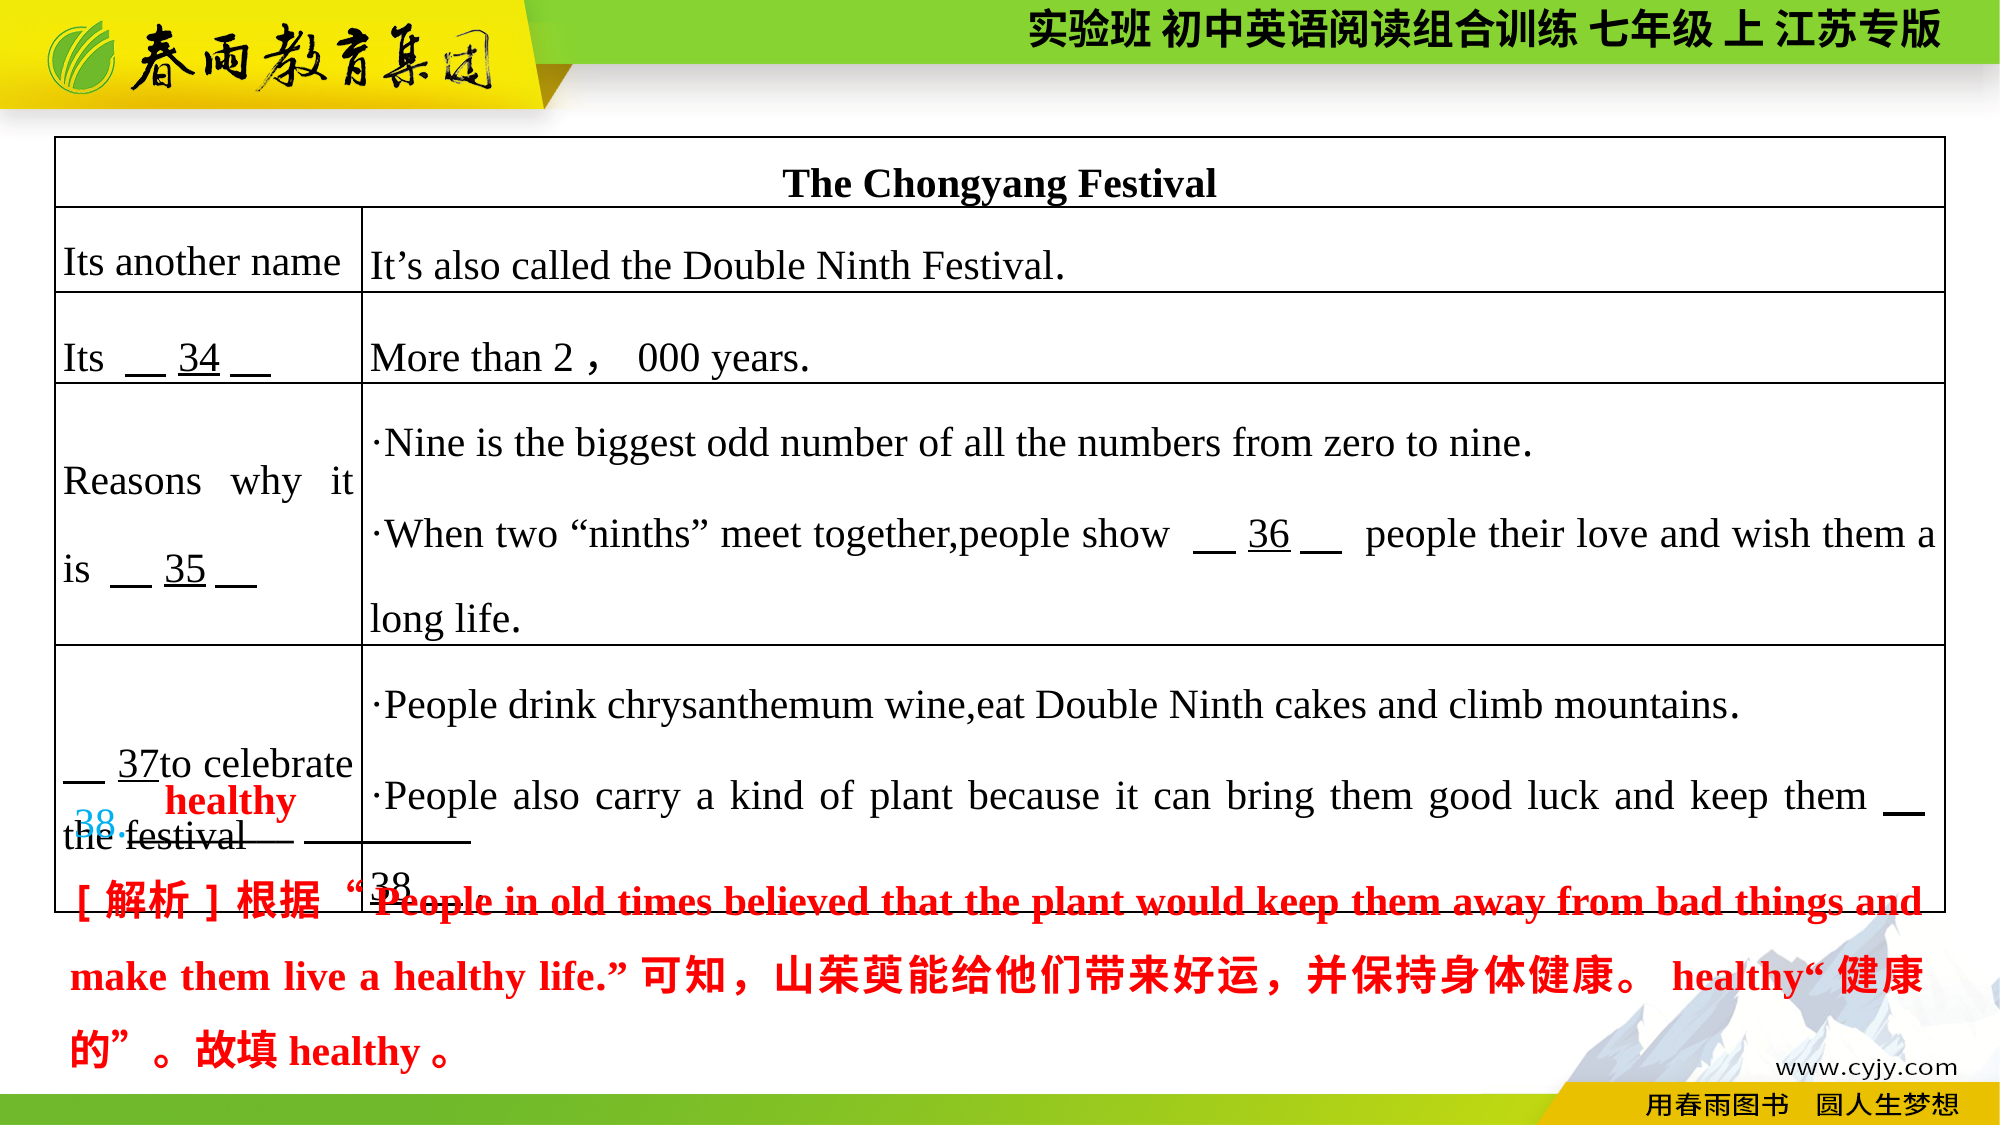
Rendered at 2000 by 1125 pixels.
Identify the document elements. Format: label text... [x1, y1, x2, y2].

table_cell ·People drink chrysanthemum wine,eat Double Ninth cakes and climb mountains. ·People also carry a kind of plant because it can bring them good luck and keep them 38 . [363, 646, 1944, 763]
table_cell It’s also called the Double Ninth Festival. [363, 208, 1944, 291]
picture [0, 0, 2000, 1125]
table_cell ·Nine is the biggest odd number of all the numbers from zero to nine. ·When two “ninths” meet together,people show 36 people their love and wish them a long life. [363, 384, 1944, 644]
table_cell Its 34 [56, 293, 361, 382]
text_box healthy [149, 765, 313, 831]
table_cell More than 2，000 years. [363, 293, 1944, 382]
list 38._________ [59, 763, 1944, 855]
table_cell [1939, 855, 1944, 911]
text_box [解析]根据“People in old times believed that the plant would keep them away from bad things and make them live a healthy life.”可知，山茱萸能给他们带来好运，并保持身体健康。healthy“健康的”。故填healthy。 [54, 841, 1939, 1082]
table_cell 37to celebrate the festival [56, 646, 361, 841]
table_header The Chongyang Festival [56, 138, 1944, 206]
table_cell Reasons why it is 35 [56, 384, 361, 644]
table_cell Its another name [56, 208, 361, 291]
